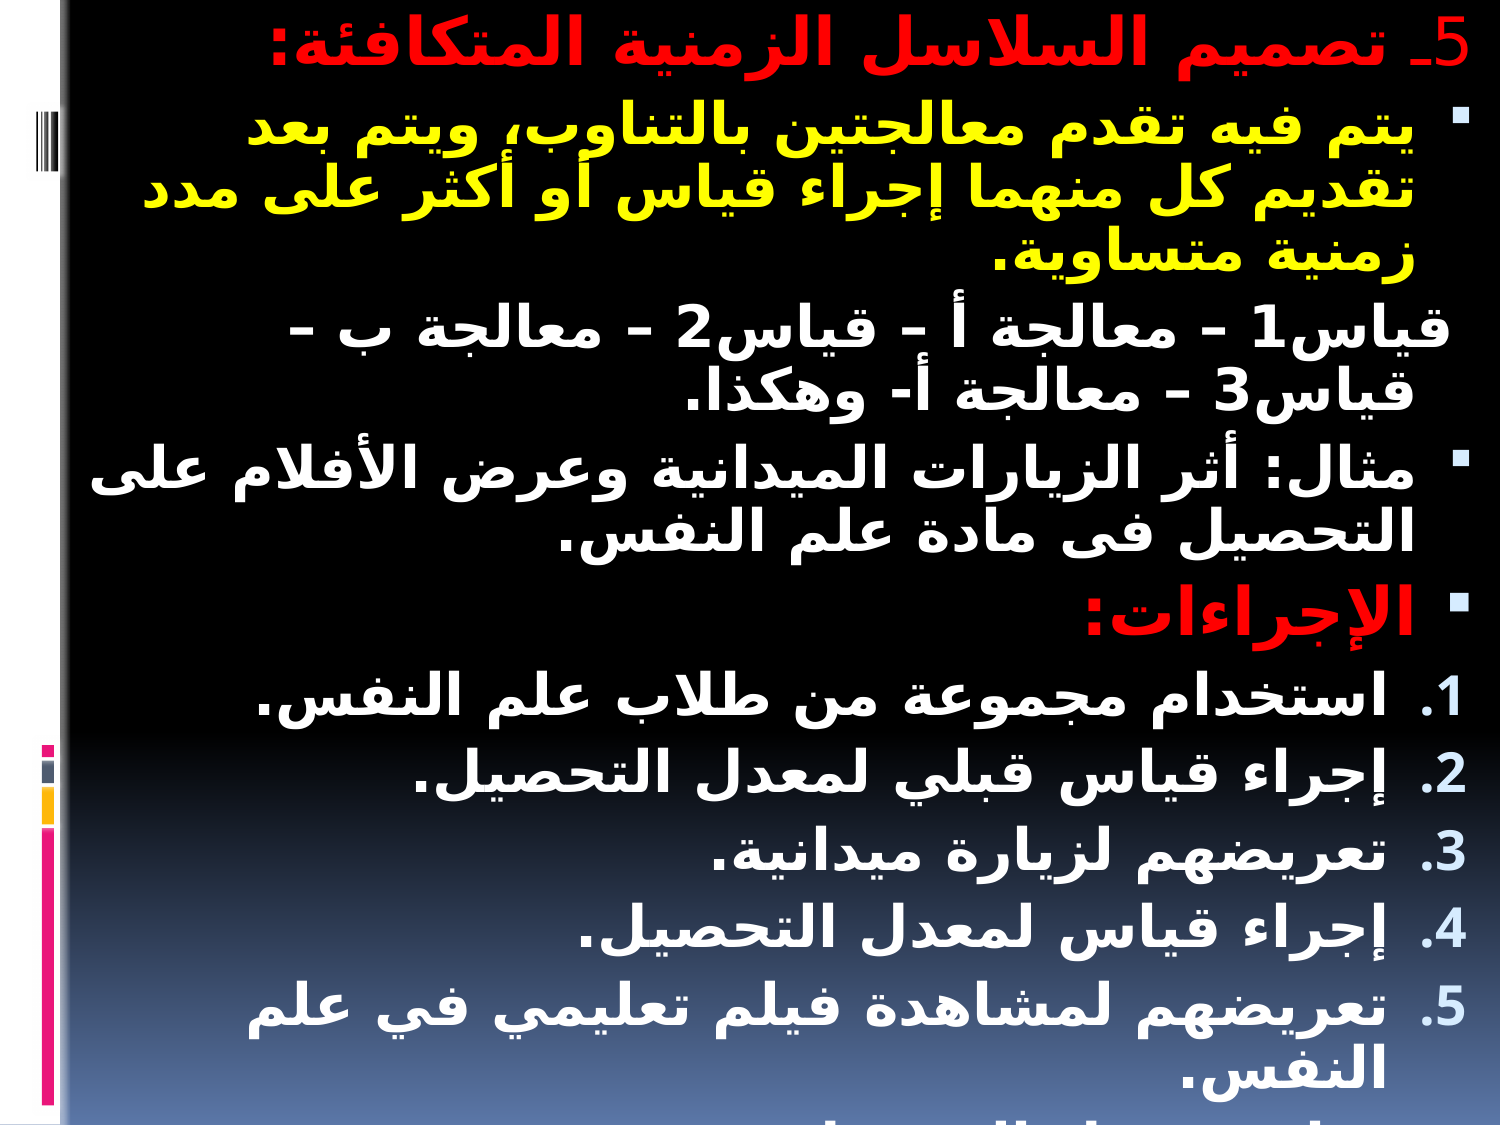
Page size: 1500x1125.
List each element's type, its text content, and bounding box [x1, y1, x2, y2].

list 5ـ تصميم السلاسل الزمنية المتكافئة: يتم فيه تقدم معالجتين بالتناوب، ويتم بعد تقديم كل منهما إجراء قياس أو أكثر على مدد زمنية متساوية. قياس1 – معالجة أ – قياس2 – معالجة ب – قياس3 – معالجة أ- وهكذا. مثال: أثر الزيارات الميدانية وعرض الأفلام على التحصيل فى مادة علم النفس. الإجراءات: استخدام مجموعة من طلاب علم النفس. إجراء قياس قبلي لمعدل التحصيل. تعريضهم لزيارة ميدانية. إجراء قياس لمعدل التحصيل. تعريضهم لمشاهدة فيلم تعليمي في علم النفس. قياس معدل التحصيل. [64, 0, 1500, 1125]
